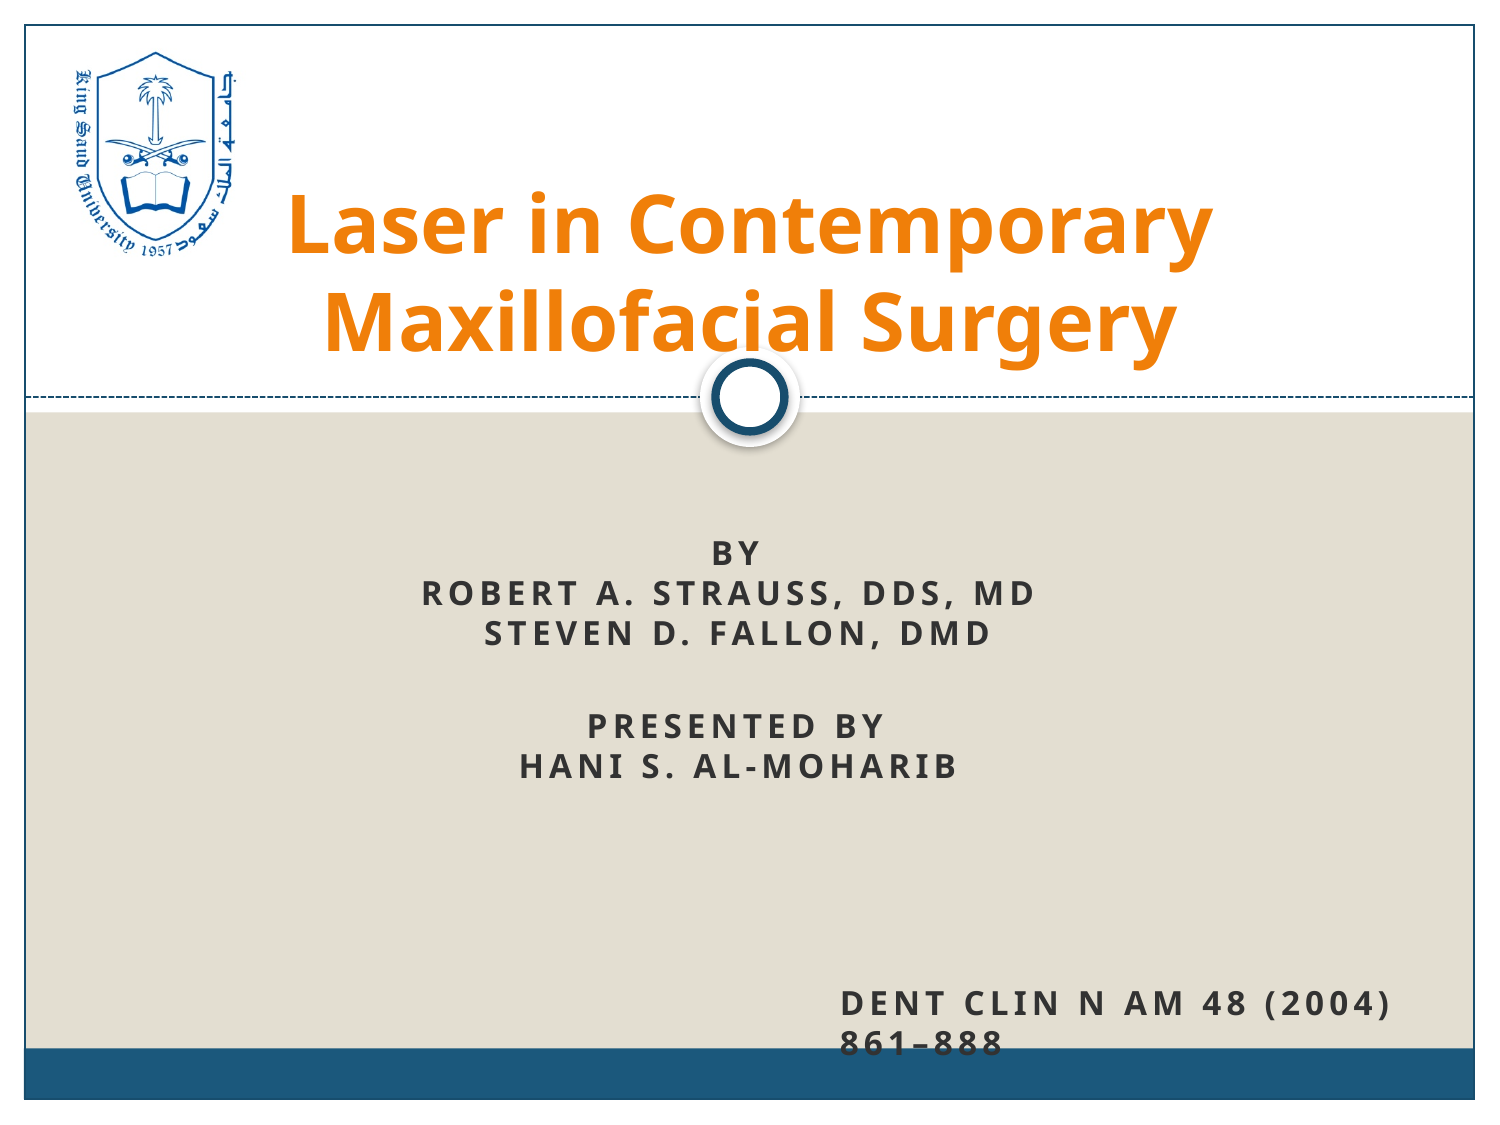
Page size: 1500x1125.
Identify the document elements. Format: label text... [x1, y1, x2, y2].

title Laser in Contemporary Maxillofacial Surgery [112, 87, 1388, 375]
text_box Dent Clin N Am 48 (2004) 861–888 [825, 974, 1463, 1070]
picture [37, 37, 271, 271]
subtitle By Robert A. Strauss, DDS, MD Steven D. Fallon, DMD Presented By Hani S. Al-Moharib [212, 525, 1263, 1100]
